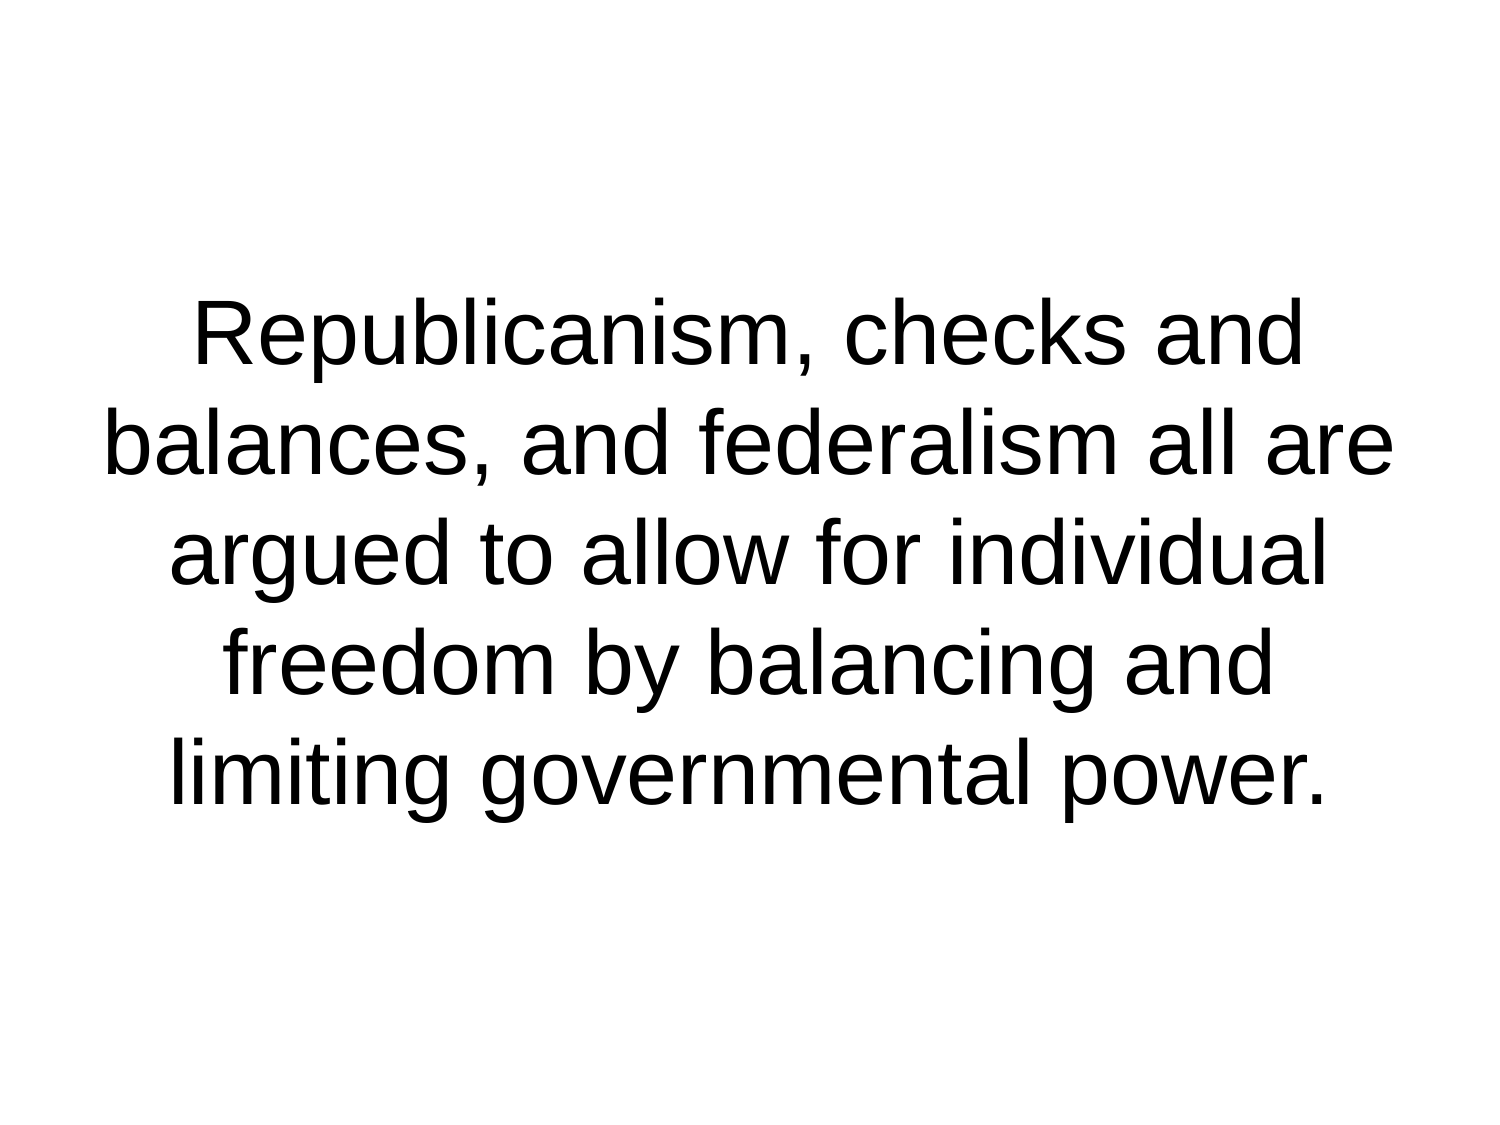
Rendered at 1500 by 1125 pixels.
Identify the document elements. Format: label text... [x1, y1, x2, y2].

title Republicanism, checks and balances, and federalism all are argued to allow for individual freedom by balancing and limiting governmental power. [74, 44, 1426, 1051]
